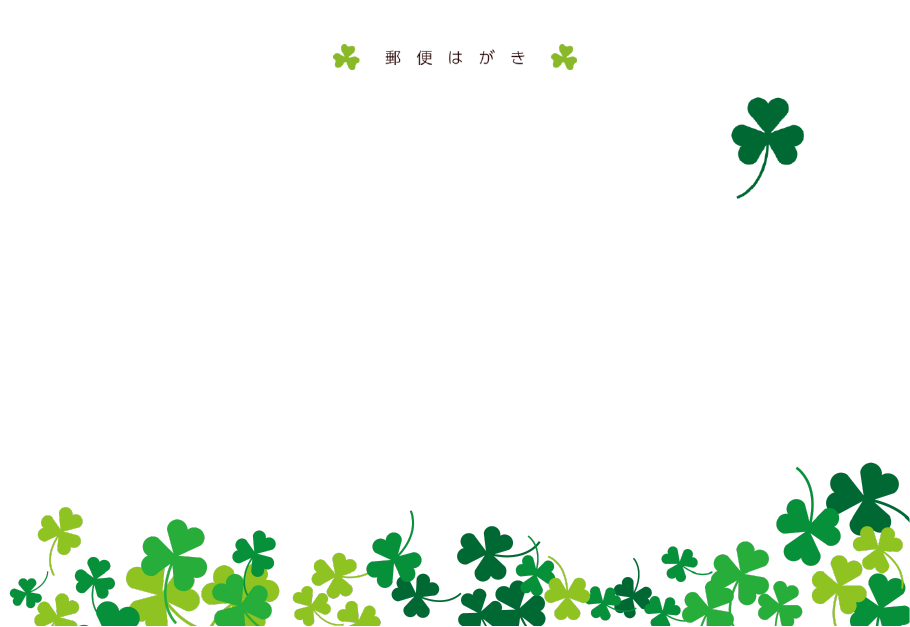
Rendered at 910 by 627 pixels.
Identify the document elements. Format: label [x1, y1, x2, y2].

picture [9, 462, 910, 626]
picture [731, 97, 804, 199]
picture [333, 44, 577, 70]
